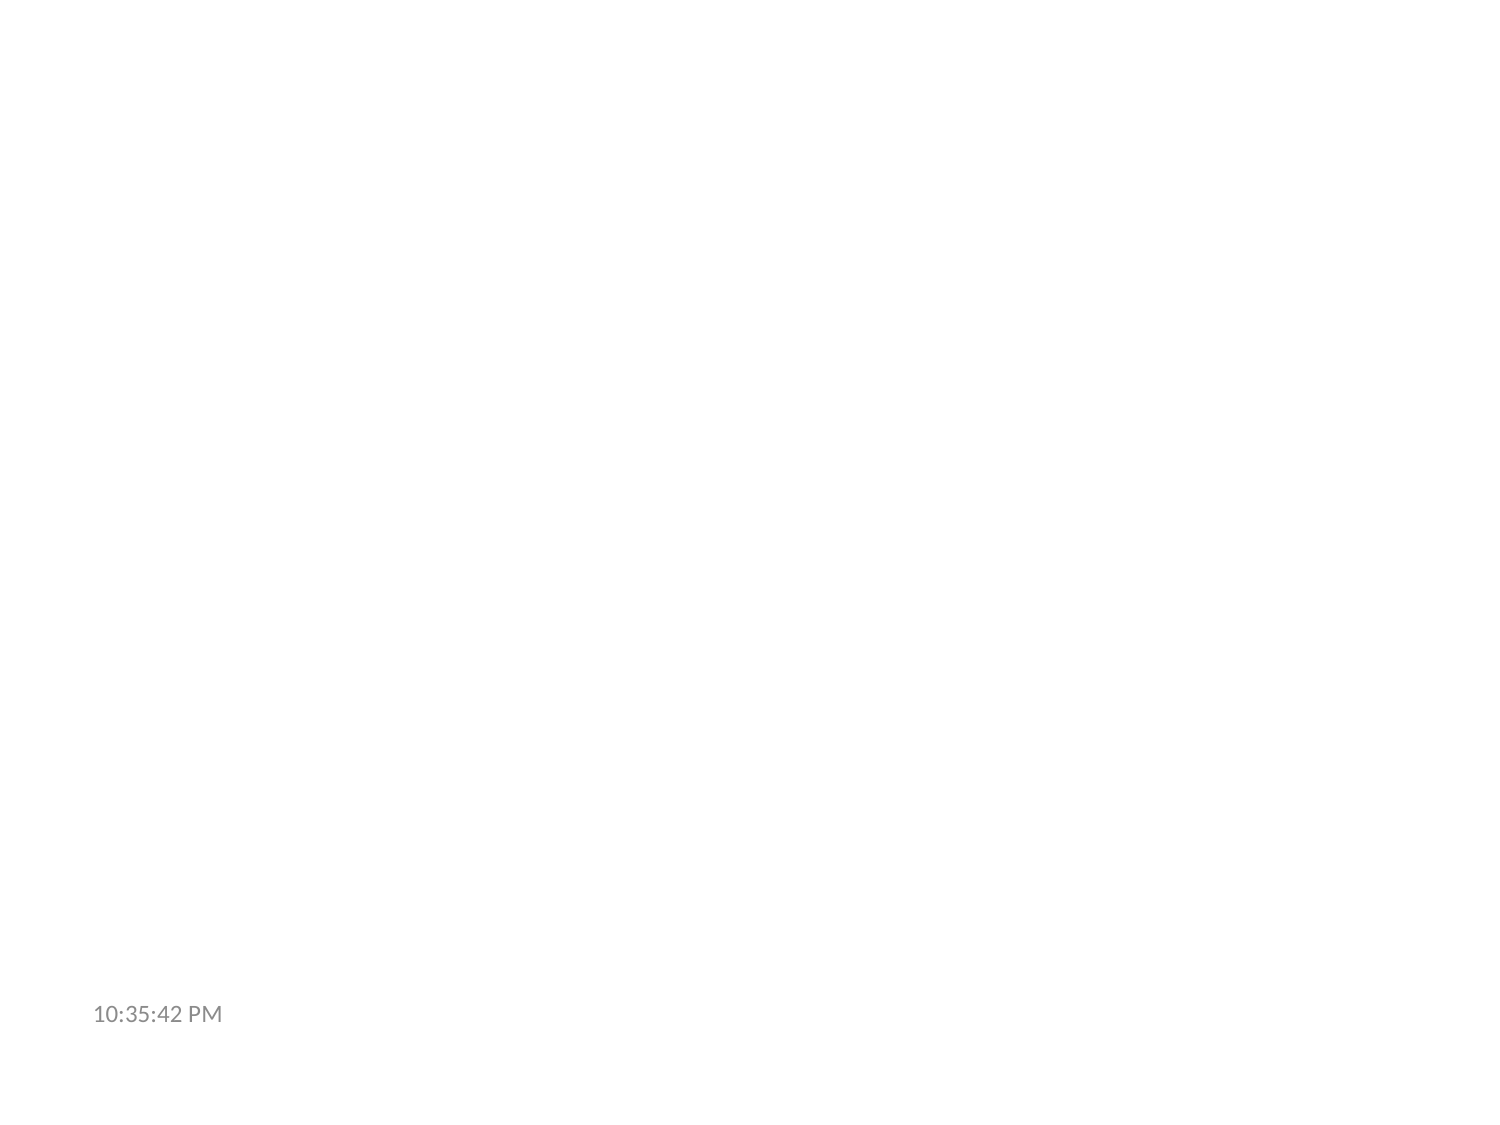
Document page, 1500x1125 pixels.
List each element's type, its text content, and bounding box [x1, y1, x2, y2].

text_box 3:35:09 PM [77, 982, 428, 1043]
